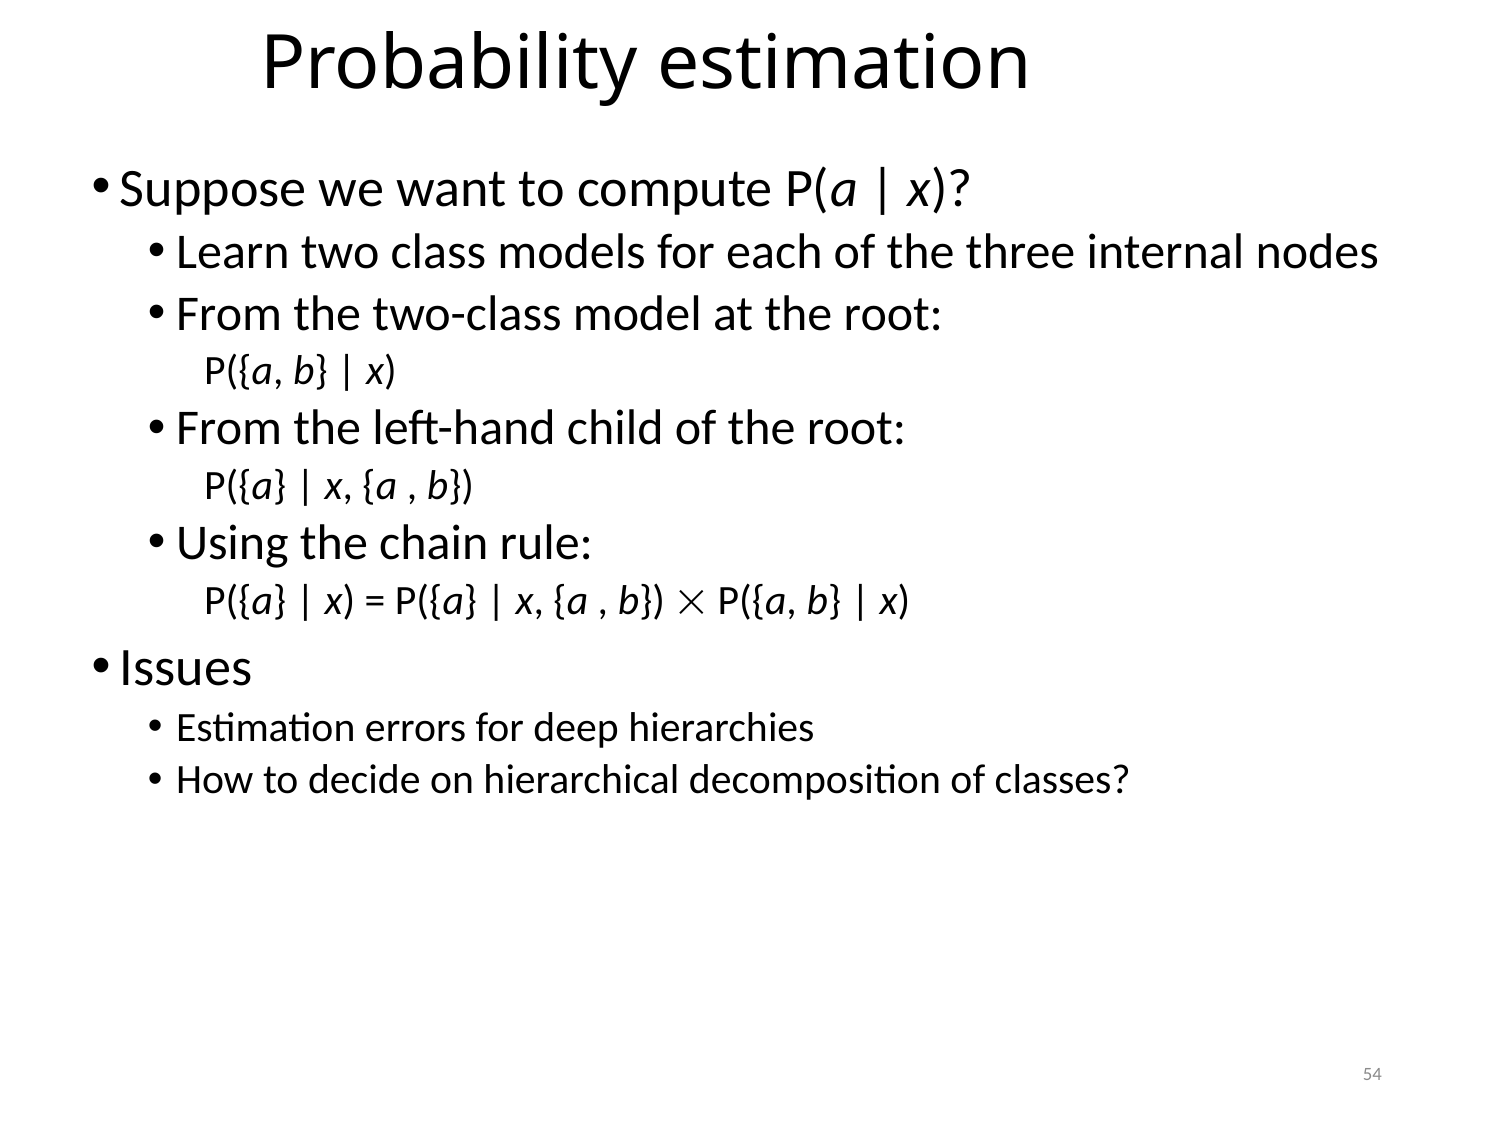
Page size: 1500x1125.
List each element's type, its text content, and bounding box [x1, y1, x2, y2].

title Probability estimation [245, 0, 1500, 159]
list Suppose we want to compute P(a | x)? Learn two class models for each of the three internal nodes From the two-class model at the root: P({a, b} | x) From the left-hand child of the root: P({a} | x, {a , b}) Using the chain rule: P({a} | x) = P({a} | x, {a , b}) × P({a, b} | x) Issues Estimation errors for deep hierarchies How to decide on hierarchical decomposition of classes? [76, 151, 1415, 969]
slide_number 54 [1059, 1042, 1397, 1103]
